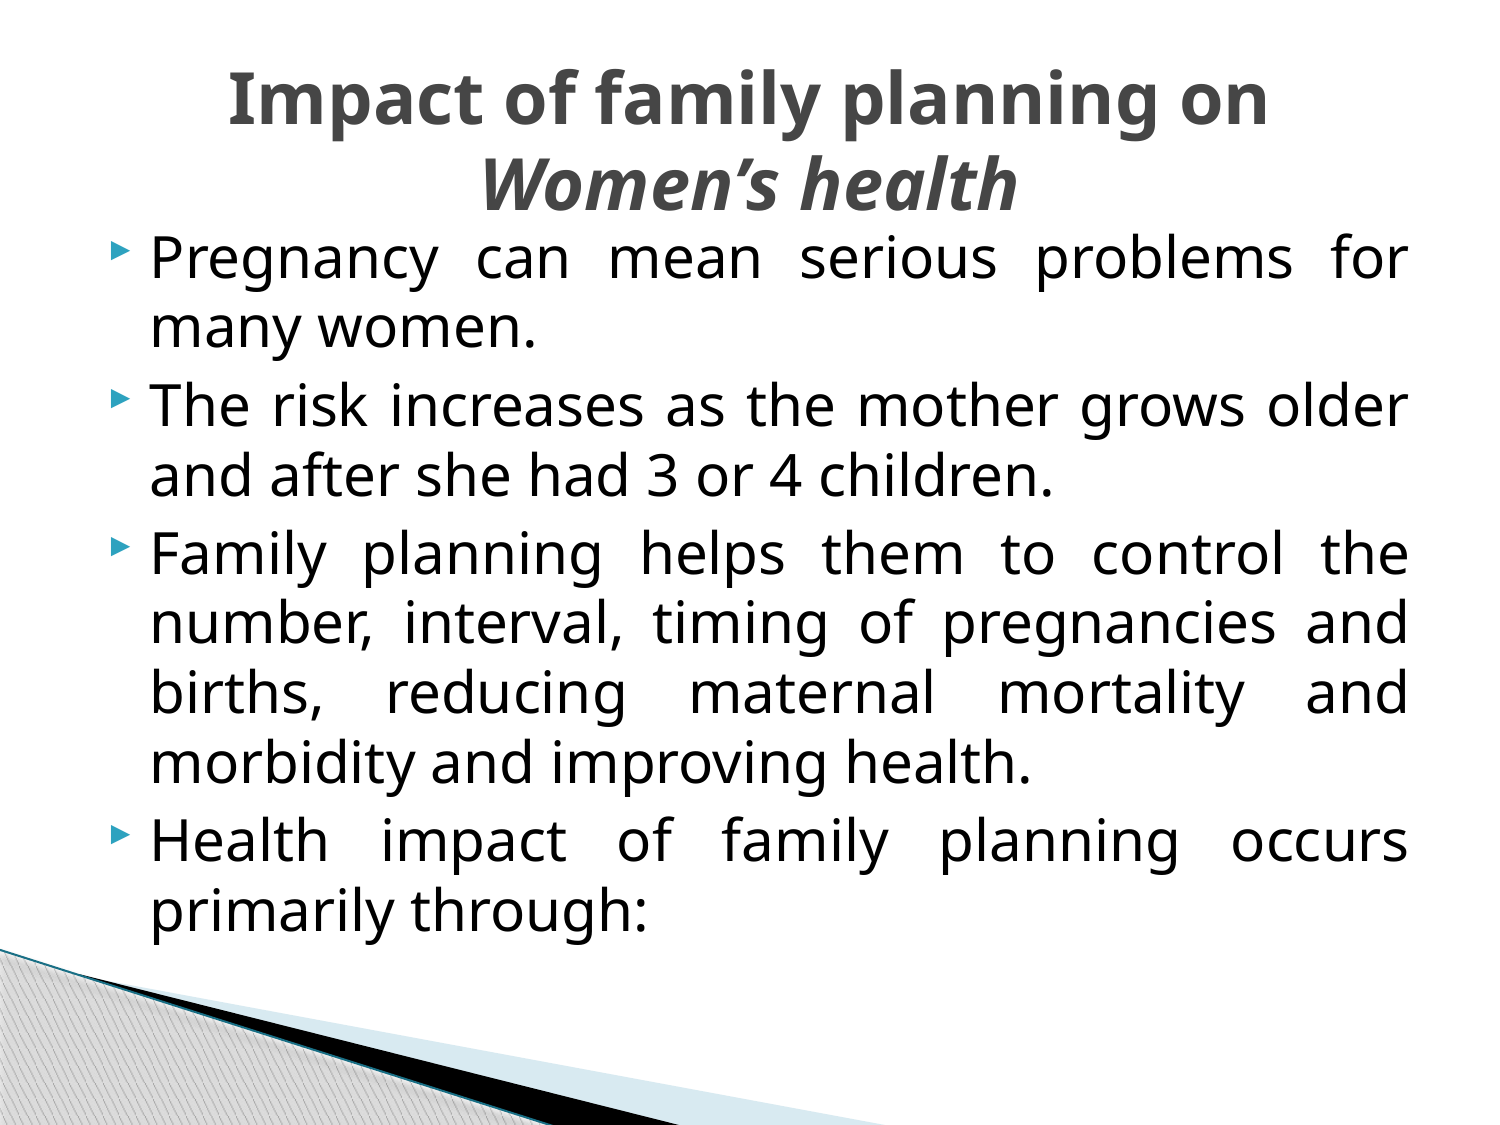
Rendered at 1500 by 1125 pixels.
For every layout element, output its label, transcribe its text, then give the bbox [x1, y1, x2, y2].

title Impact of family planning on Women’s health [75, 45, 1425, 233]
list Pregnancy can mean serious problems for many women. The risk increases as the mother grows older and after she had 3 or 4 children. Family planning helps them to control the number, interval, timing of pregnancies and births, reducing maternal mortality and morbidity and improving health. Health impact of family planning occurs primarily through: [75, 233, 1425, 1125]
